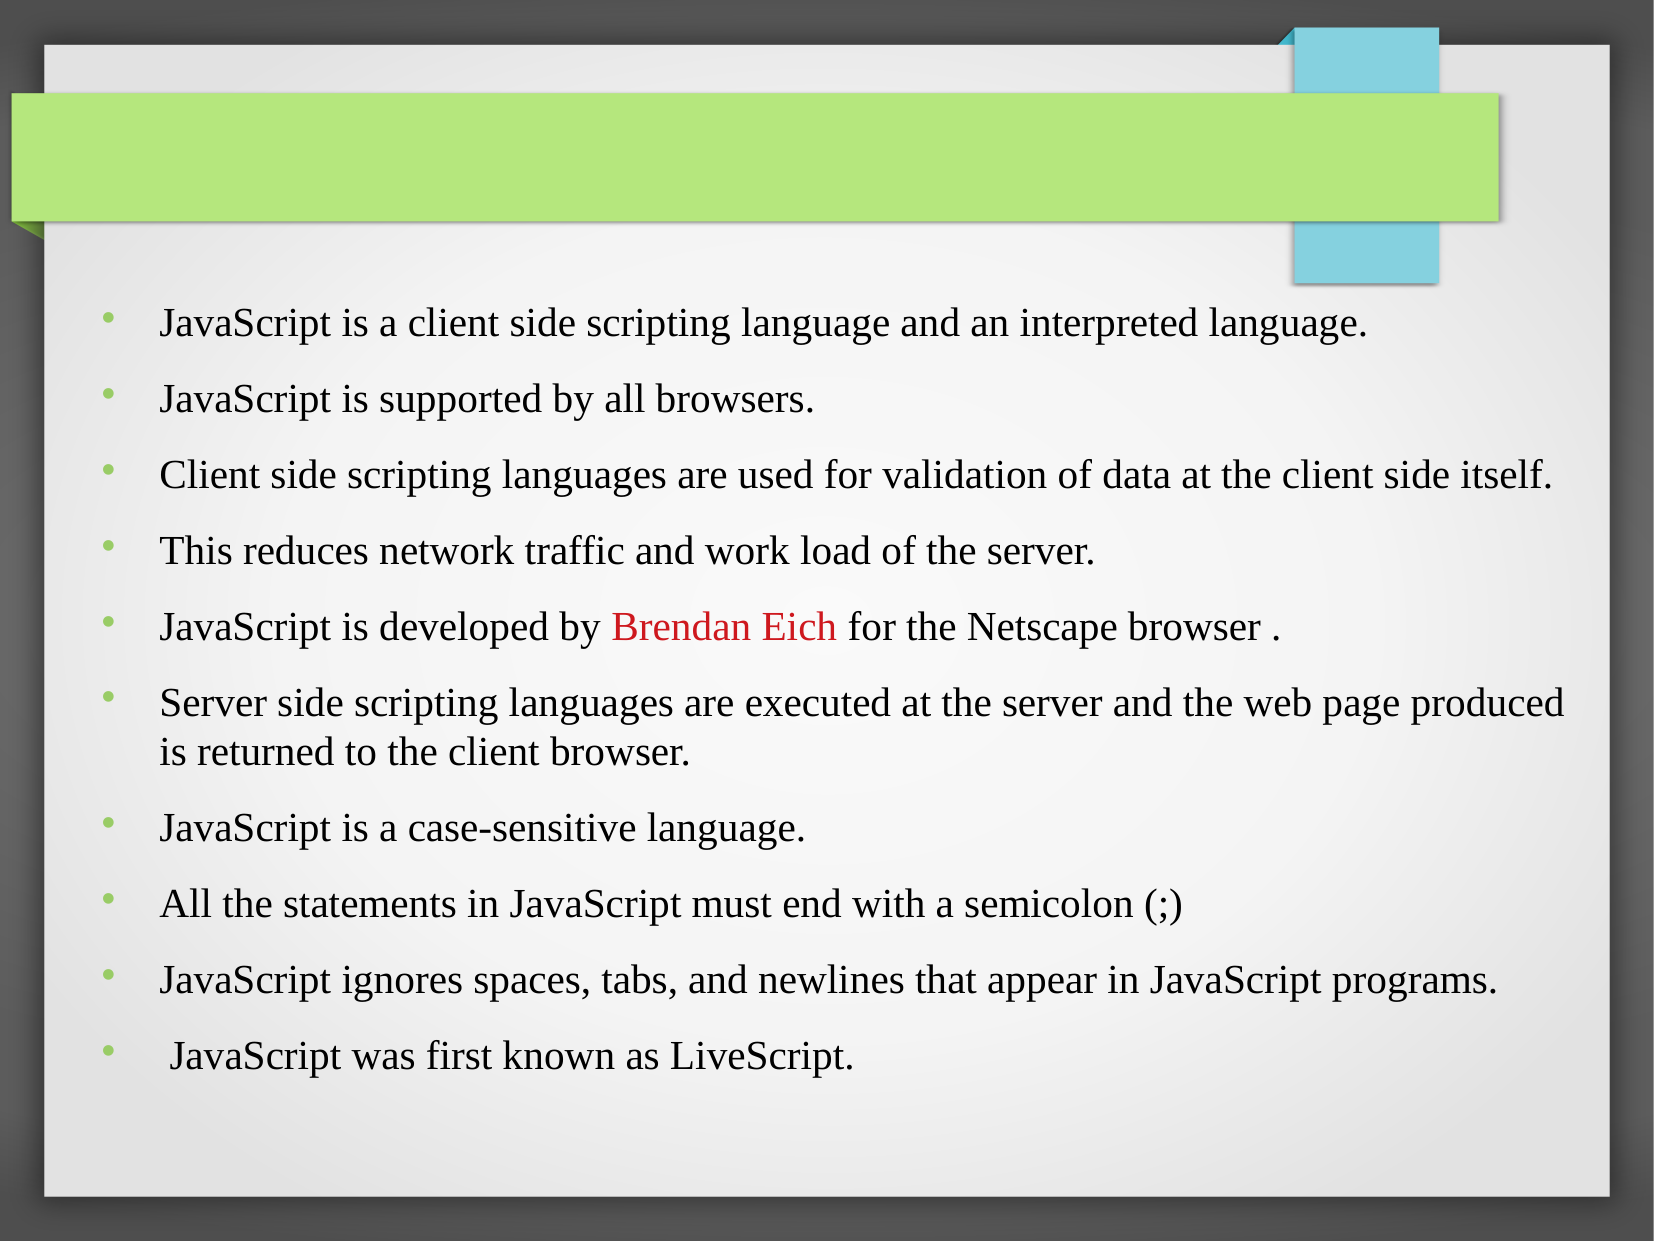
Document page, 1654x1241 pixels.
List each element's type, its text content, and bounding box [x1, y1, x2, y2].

text_box JavaScript is a client side scripting language and an interpreted language. JavaScript is supported by all browsers. Client side scripting languages are used for validation of data at the client side itself. This reduces network traffic and work load of the server. JavaScript is developed by Brendan Eich for the Netscape browser . Server side scripting languages are executed at the server and the web page produced is returned to the client browser. JavaScript is a case-sensitive language. All the statements in JavaScript must end with a semicolon (;) JavaScript ignores spaces, tabs, and newlines that appear in JavaScript programs. JavaScript was first known as LiveScript. [82, 295, 1571, 1122]
picture [0, 0, 1654, 1241]
